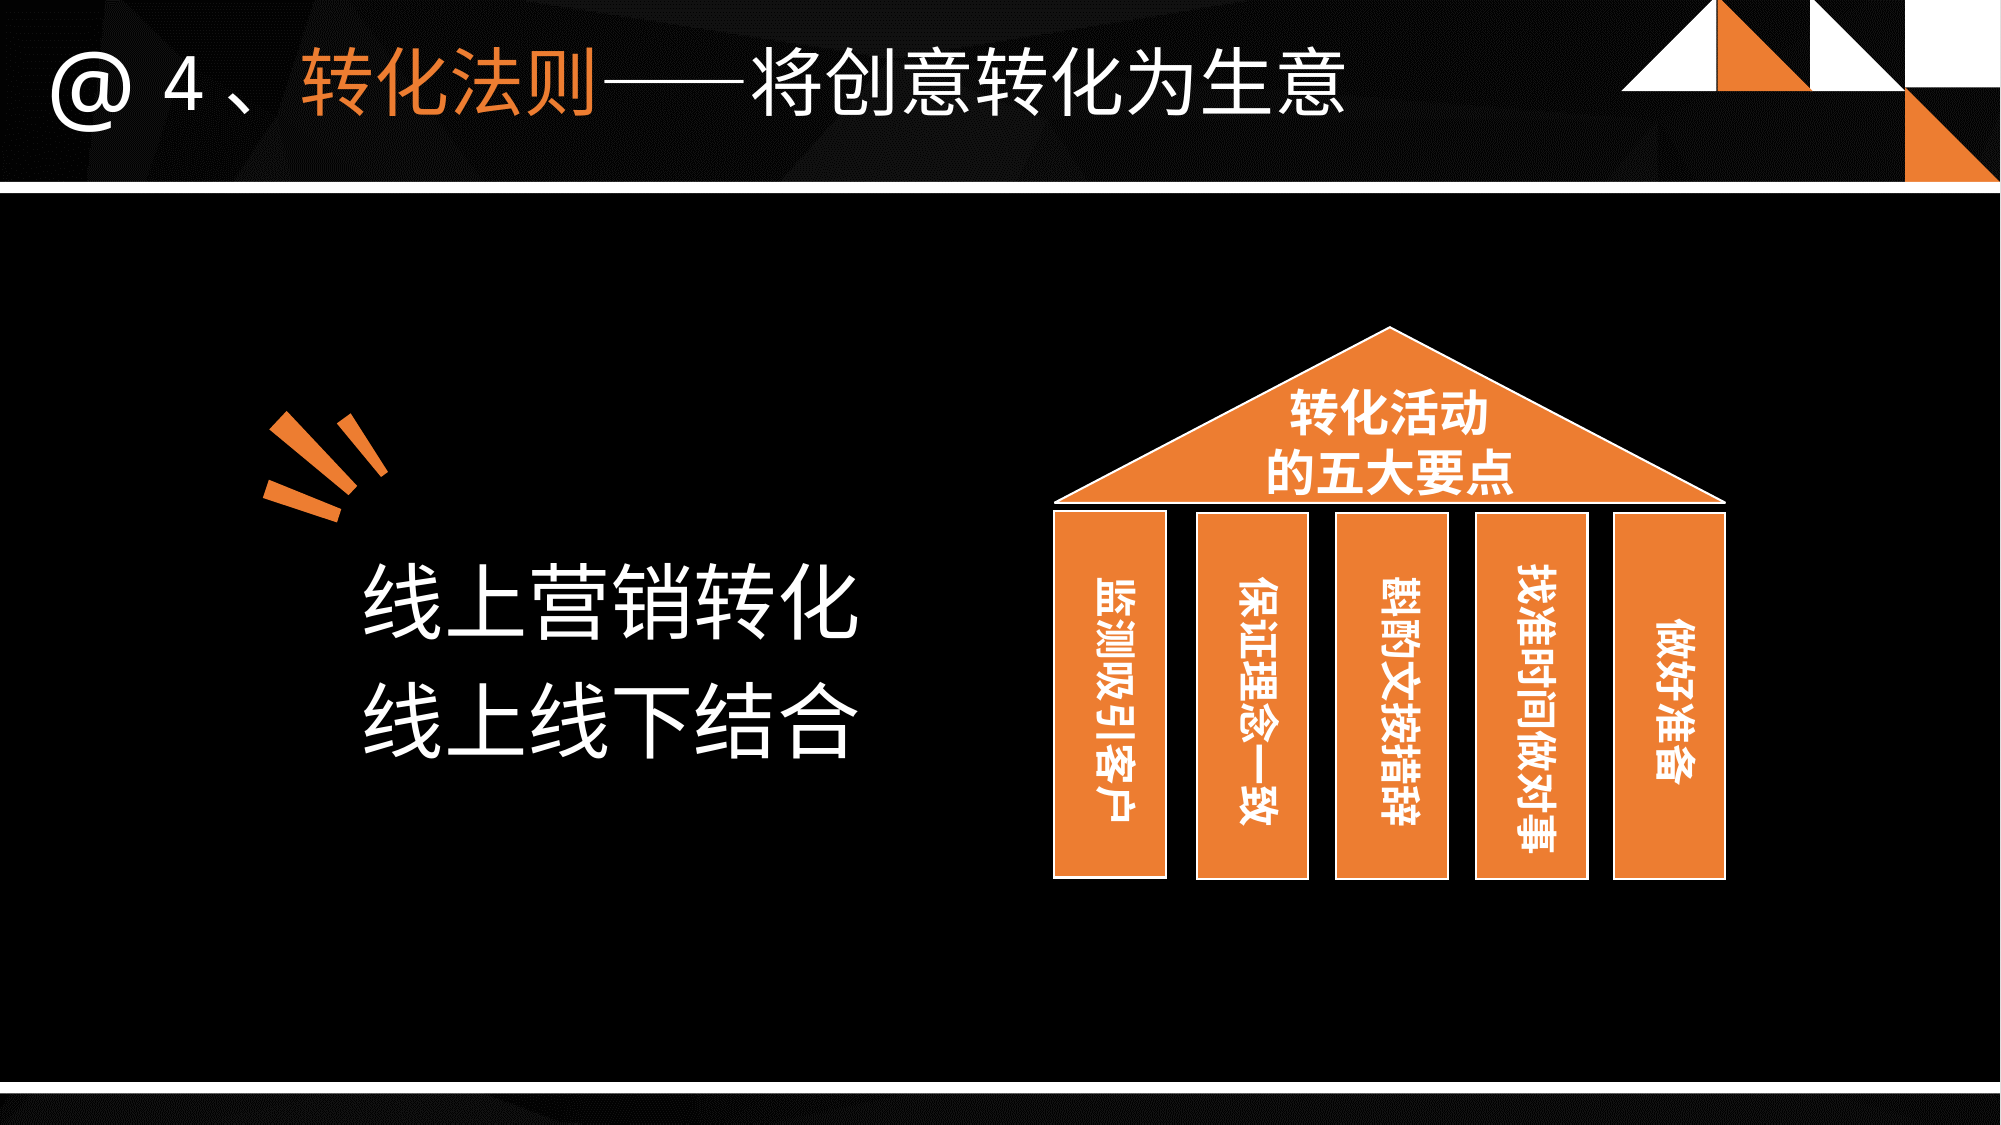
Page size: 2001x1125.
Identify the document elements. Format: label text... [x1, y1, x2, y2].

text_box [0, 192, 2000, 1083]
text_box [0, 181, 2000, 192]
picture [0, 0, 2001, 1125]
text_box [260, 429, 879, 780]
text_box [1326, 326, 1453, 359]
text_box 监测吸引客户 [1068, 562, 1150, 830]
text_box @ [32, 16, 152, 152]
text_box [0, 1083, 2000, 1094]
picture [0, 0, 1904, 181]
text_box [1053, 422, 1205, 504]
text_box [1809, 0, 1908, 93]
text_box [1205, 359, 1574, 1031]
text_box [1618, 0, 1716, 93]
picture [1725, 0, 1809, 84]
text_box 4、转化法则——将创意转化为生意 [152, 28, 1364, 134]
text_box [1904, 0, 2000, 88]
text_box 做好准备 [1629, 604, 1710, 788]
text_box [1574, 422, 1726, 504]
text_box [1716, 0, 1816, 93]
picture [1817, 0, 1904, 87]
text_box [1904, 84, 2000, 181]
